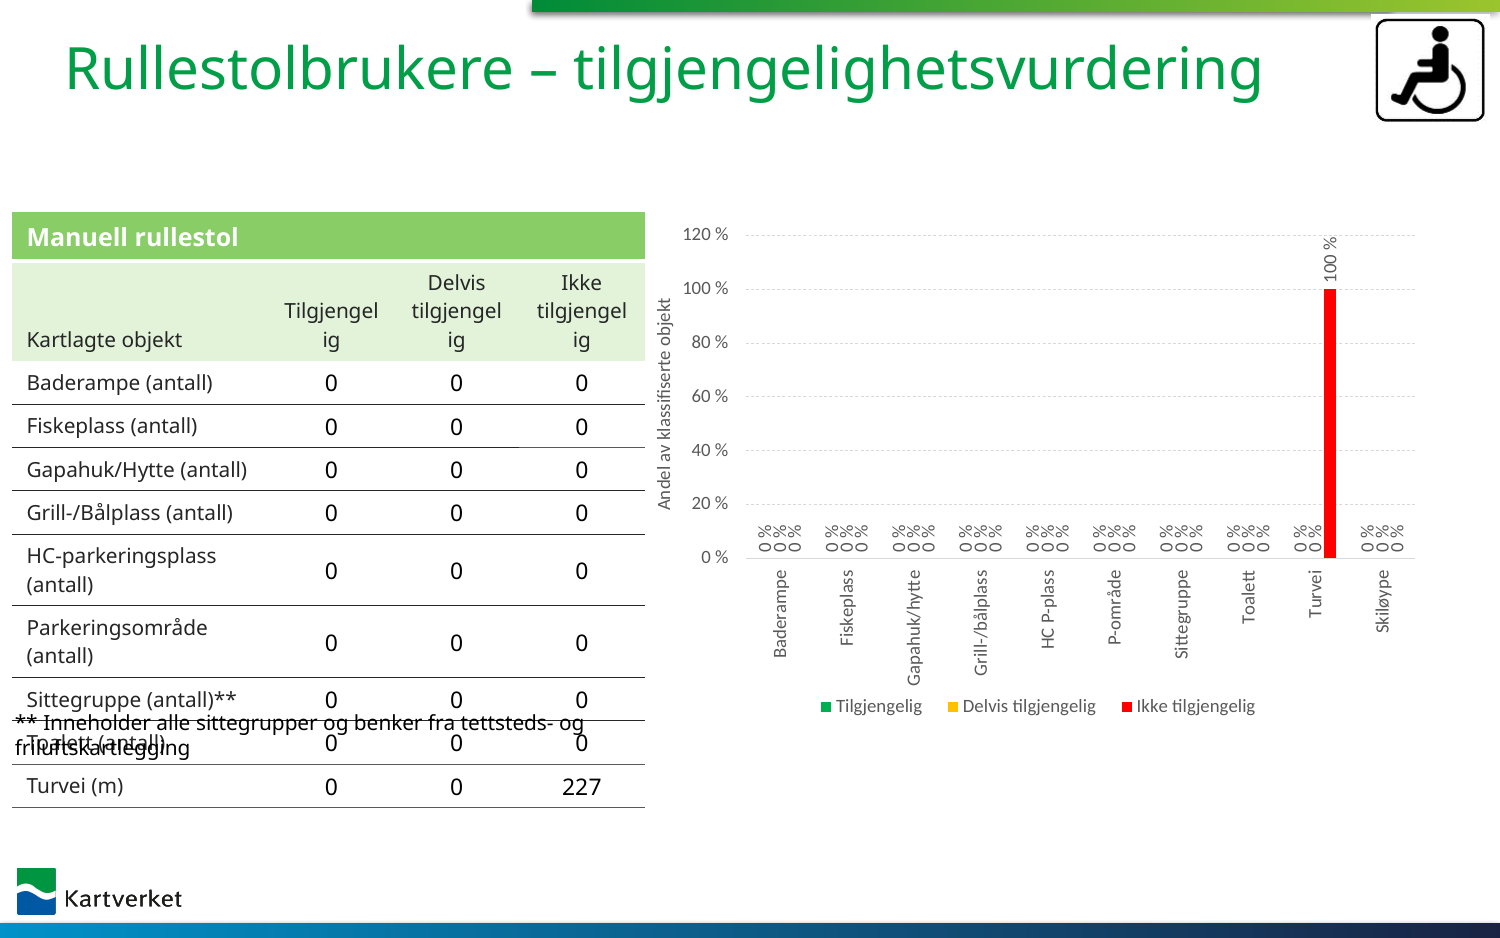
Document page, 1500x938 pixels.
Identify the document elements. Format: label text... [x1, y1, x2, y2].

picture [643, 218, 1427, 728]
table_cell Kartlagte objekt [12, 263, 269, 361]
table_cell Ikke tilgjengelig [519, 263, 638, 361]
table_cell 0 [519, 491, 638, 534]
table_cell HC-parkeringsplass (antall) [12, 535, 269, 605]
table_cell Delvis tilgjengelig [394, 263, 519, 361]
table_cell 0 [394, 491, 519, 534]
table_cell Grill-/Bålplass (antall) [12, 491, 269, 534]
picture [1371, 13, 1491, 127]
table_cell 0 [269, 768, 394, 807]
table_cell Turvei (m) [12, 768, 269, 807]
table_cell Baderampe (antall) [12, 361, 269, 404]
table_cell 0 [519, 405, 638, 447]
table_cell Gapahuk/Hytte (antall) [12, 448, 269, 490]
table_cell Tilgjengelig [269, 263, 394, 361]
table_cell 0 [519, 361, 638, 404]
table_cell 0 [519, 535, 638, 605]
text_box ** Inneholder alle sittegrupper og benker fra tettsteds- og friluftskartlegging [0, 702, 745, 768]
table_cell 0 [269, 361, 394, 404]
table_header Manuell rullestol [12, 212, 645, 259]
table_cell 0 [269, 405, 394, 447]
table_cell 0 [394, 678, 519, 702]
table_cell 0 [269, 678, 394, 702]
table_cell 0 [269, 535, 394, 605]
table_cell 0 [394, 768, 519, 807]
table_cell 227 [519, 768, 645, 807]
text_box Rullestolbrukere – tilgjengelighetsvurdering [49, 12, 1372, 109]
table_cell 0 [394, 405, 519, 447]
table_cell 0 [394, 448, 519, 490]
table_cell 0 [269, 606, 394, 677]
table_cell Fiskeplass (antall) [12, 405, 269, 447]
table_cell 0 [394, 361, 519, 404]
table_cell 0 [269, 491, 394, 534]
table_cell Sittegruppe (antall)** [12, 678, 269, 702]
table_cell 0 [519, 678, 638, 702]
table_cell 0 [394, 606, 519, 677]
table_cell Parkeringsområde (antall) [12, 606, 269, 677]
table_cell 0 [269, 448, 394, 490]
table_cell 0 [519, 606, 638, 677]
table_cell 0 [394, 535, 519, 605]
table_cell 0 [519, 448, 638, 490]
